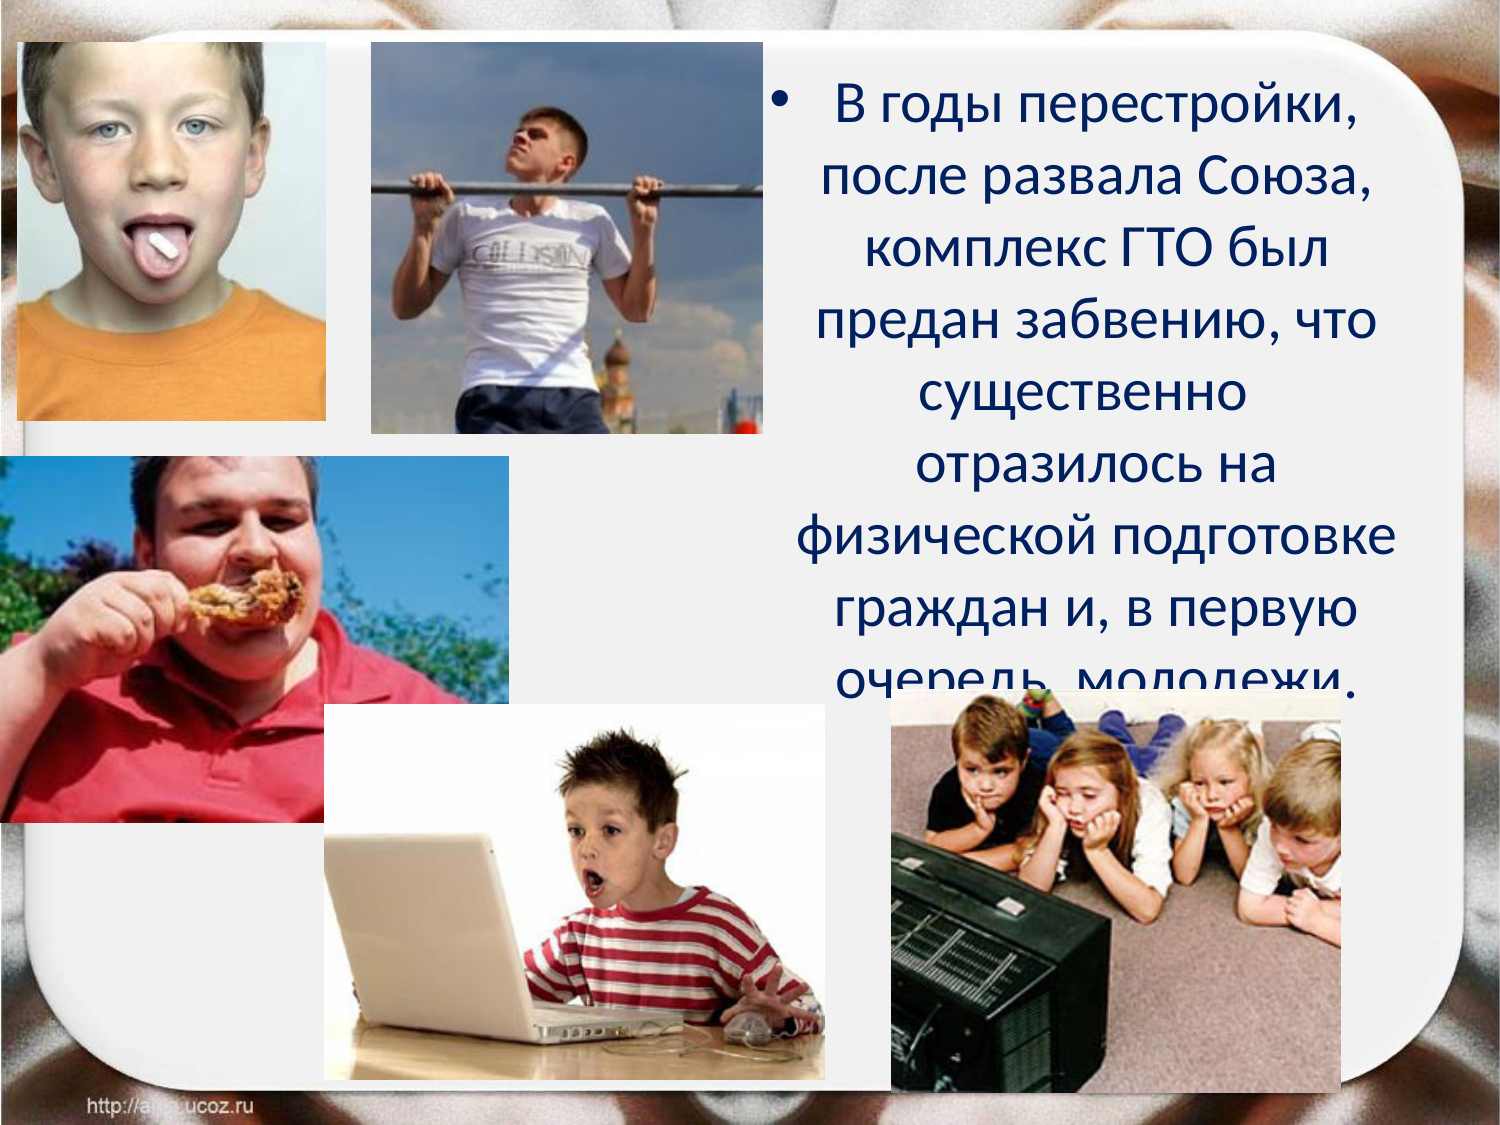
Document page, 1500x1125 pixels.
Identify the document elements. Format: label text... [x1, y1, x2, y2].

picture [0, 0, 1500, 1125]
list В годы перестройки, после развала Союза, комплекс ГТО был предан забвению, что существенно отразилось на физической подготовке граждан и, в первую очередь, молодежи. [714, 54, 1425, 728]
